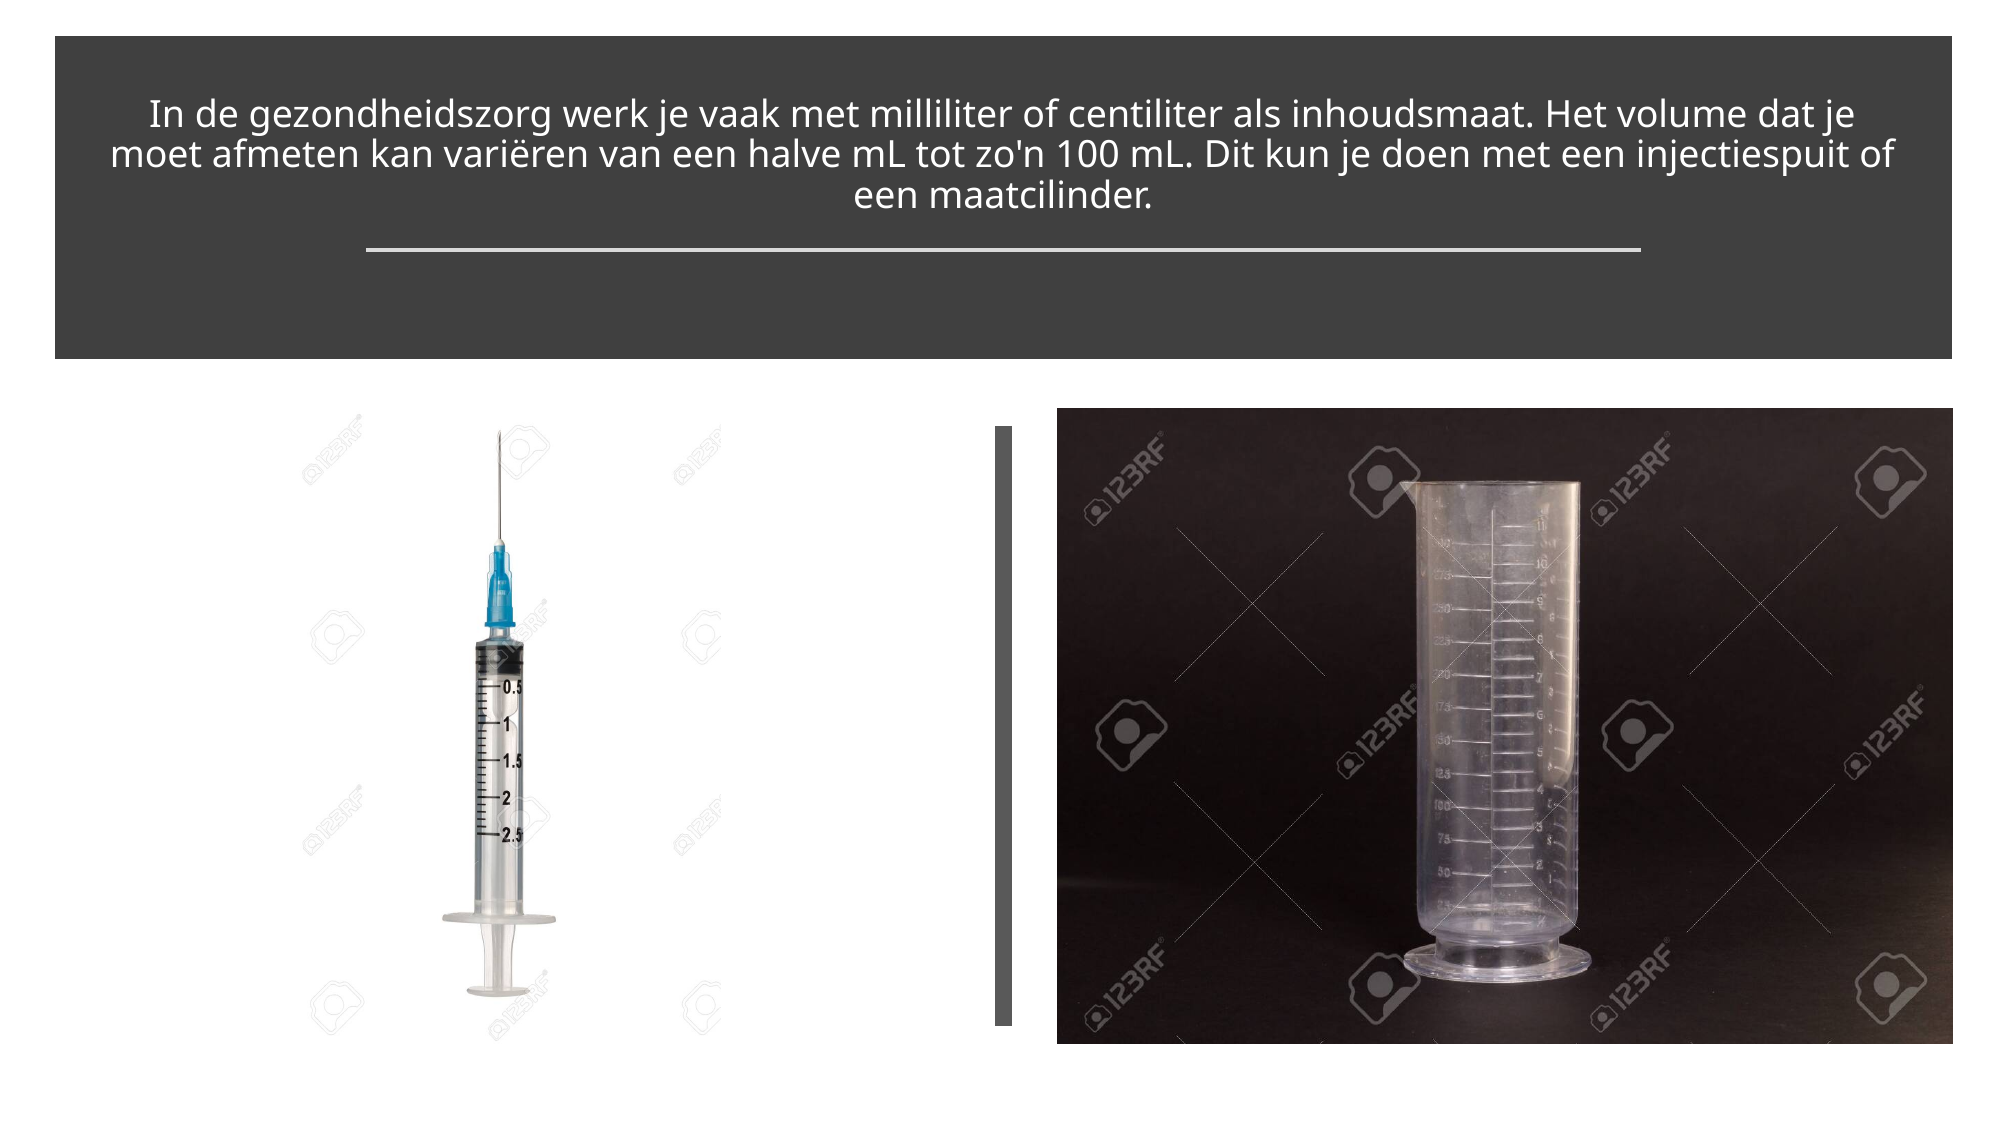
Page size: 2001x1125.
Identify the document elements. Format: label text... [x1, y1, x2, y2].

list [1057, 408, 1953, 1044]
picture [282, 398, 721, 1054]
text_box [64, 45, 1942, 350]
title In de gezondheidszorg werk je vaak met milliliter of centiliter als inhoudsmaat. Het volume dat je moet afmeten kan variëren van een halve mL tot zo'n 100 mL. Dit kun je doen met een injectiespuit of een maatcilinder. [89, 71, 1917, 224]
